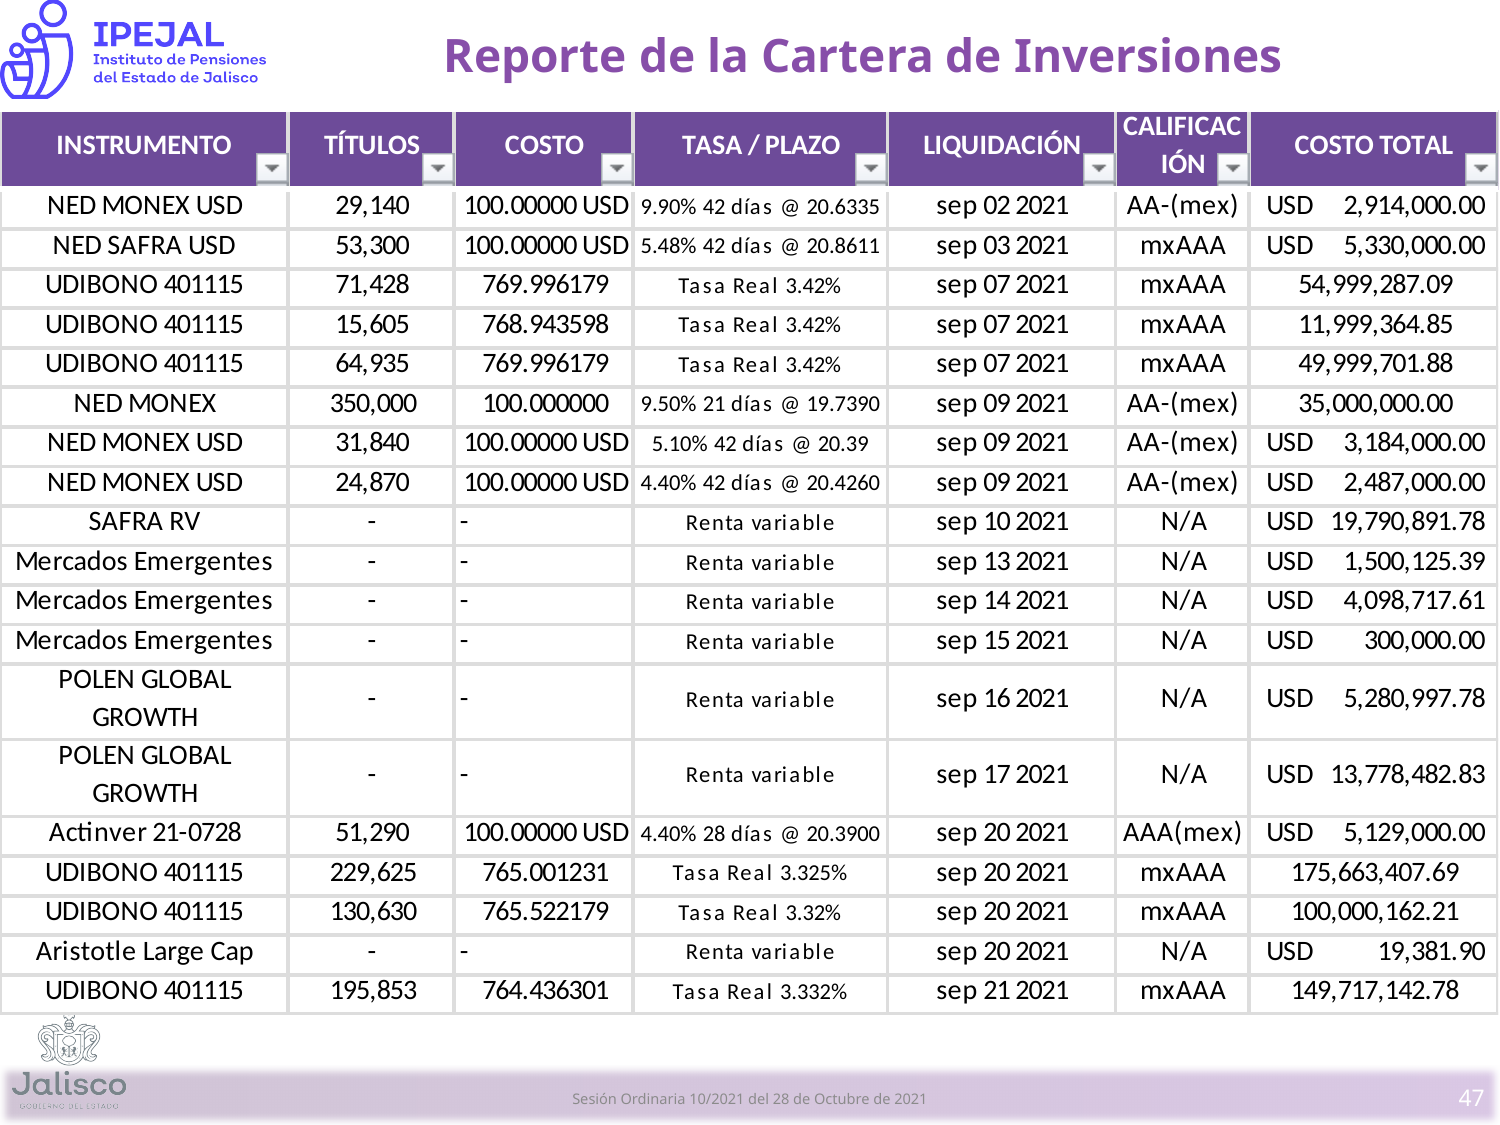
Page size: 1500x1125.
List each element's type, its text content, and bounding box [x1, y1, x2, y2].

picture [0, 0, 266, 99]
picture [0, 108, 1500, 1120]
footer Sesión Ordinaria 10/2021 del 28 de Octubre de 2021 [471, 1081, 1029, 1116]
slide_number 47 [1149, 1069, 1500, 1125]
title Reporte de la Cartera de Inversiones [428, 8, 1299, 105]
